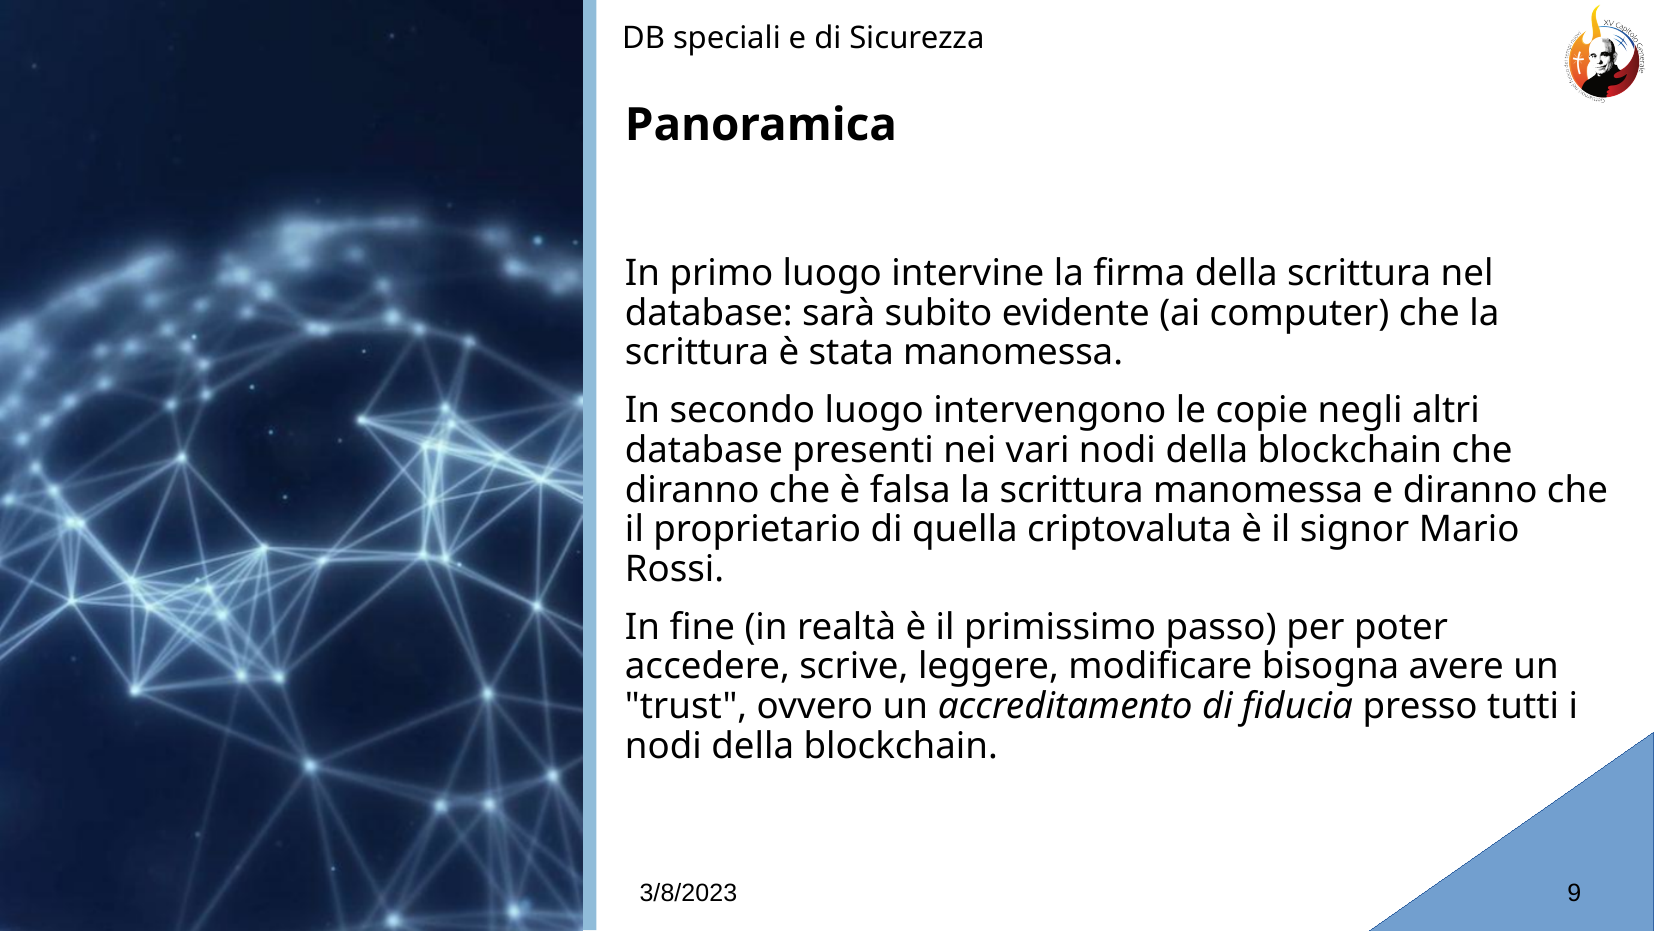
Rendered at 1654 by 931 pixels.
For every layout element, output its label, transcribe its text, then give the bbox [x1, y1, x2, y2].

picture [1563, 4, 1646, 103]
picture [0, 0, 583, 931]
text_box DB speciali e di Sicurezza [607, 9, 1340, 63]
text_box Panoramica [624, 94, 1621, 207]
list In primo luogo intervine la firma della scrittura nel database: sarà subito evidente (ai computer) che la scrittura è stata manomessa. In secondo luogo intervengono le copie negli altri database presenti nei vari nodi della blockchain che diranno che è falsa la scrittura manomessa e diranno che il proprietario di quella criptovaluta è il signor Mario Rossi. In fine (in realtà è il primissimo passo) per poter accedere, scrive, leggere, modificare bisogna avere un "trust", ovvero un accreditamento di fiducia presso tutti i nodi della blockchain. [624, 253, 1621, 771]
